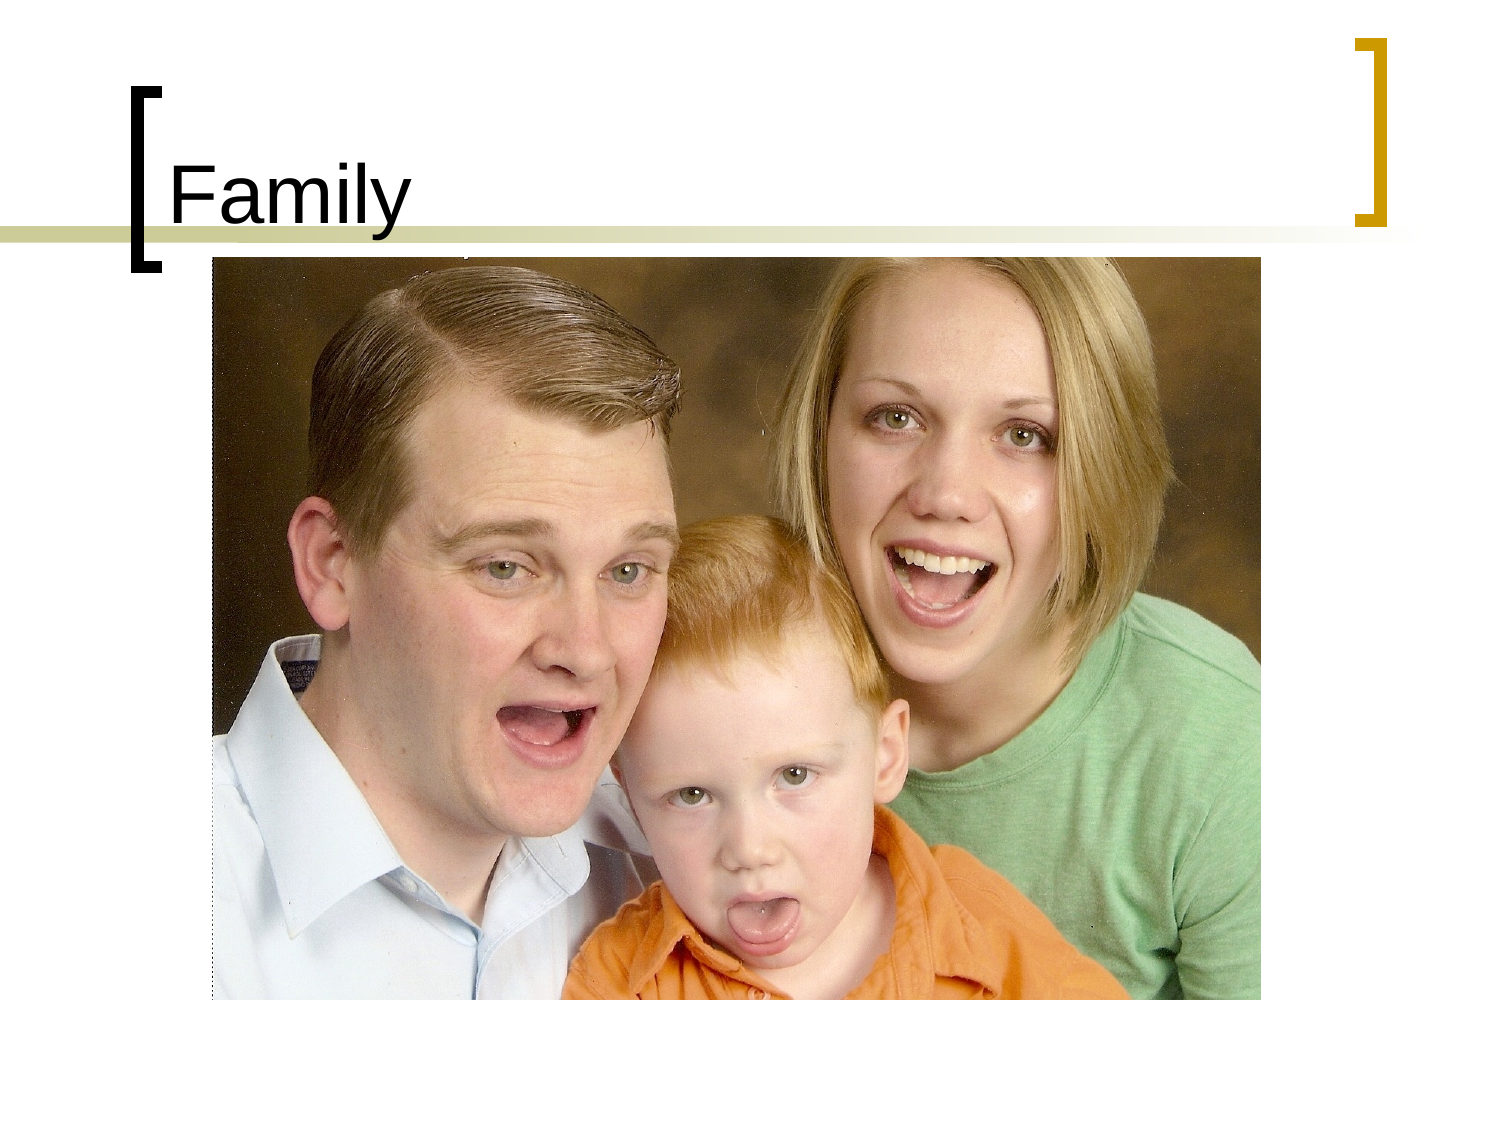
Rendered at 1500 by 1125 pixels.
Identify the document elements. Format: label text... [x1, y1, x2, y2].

title Family [152, 15, 1328, 248]
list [212, 257, 1261, 1001]
